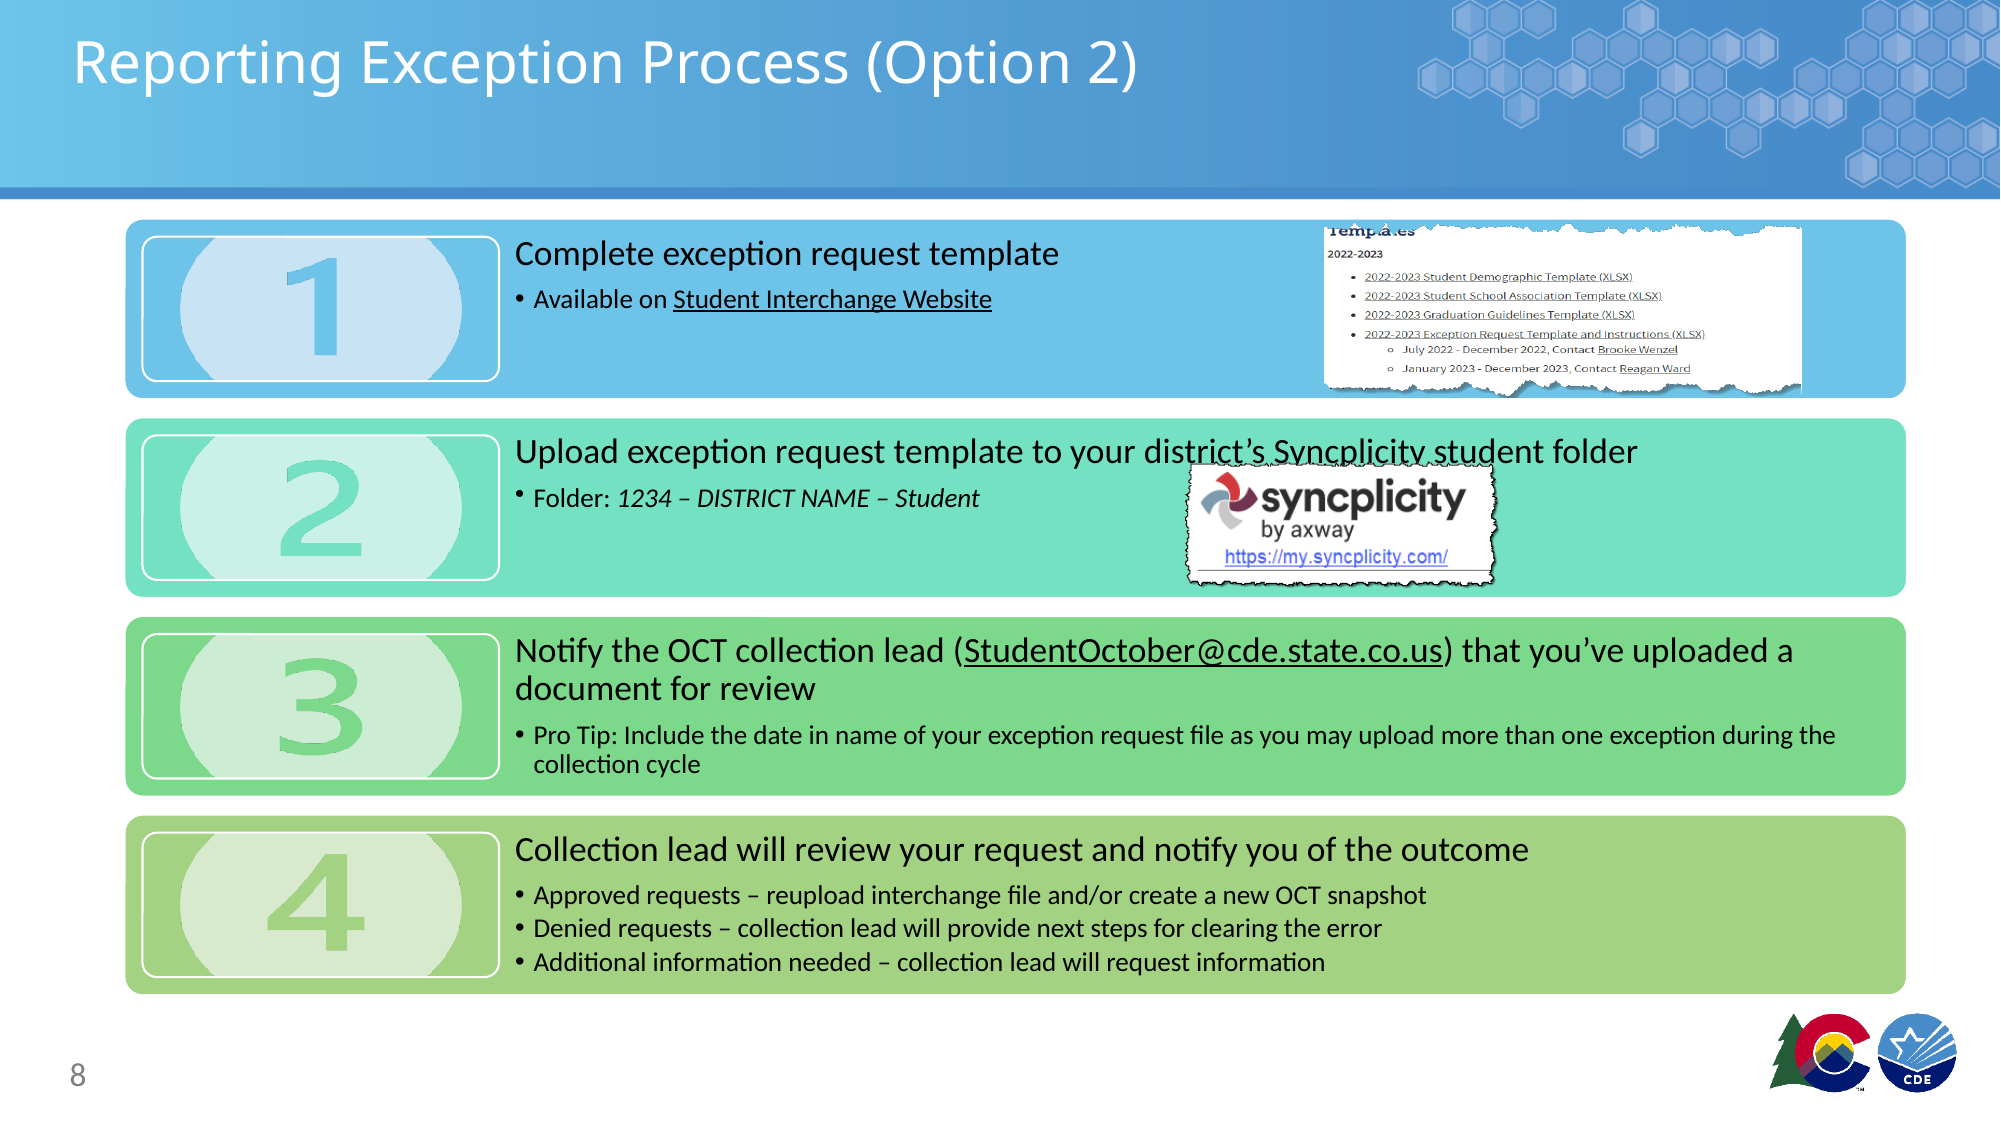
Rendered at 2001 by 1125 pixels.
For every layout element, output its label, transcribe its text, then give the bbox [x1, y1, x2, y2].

slide_number 8 [54, 1042, 505, 1103]
title Reporting Exception Process (Option 2) [72, 33, 1396, 182]
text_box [124, 218, 1907, 996]
picture [1324, 218, 1802, 398]
picture [1768, 1012, 1957, 1093]
picture [1185, 458, 1504, 596]
picture [0, 0, 2000, 200]
